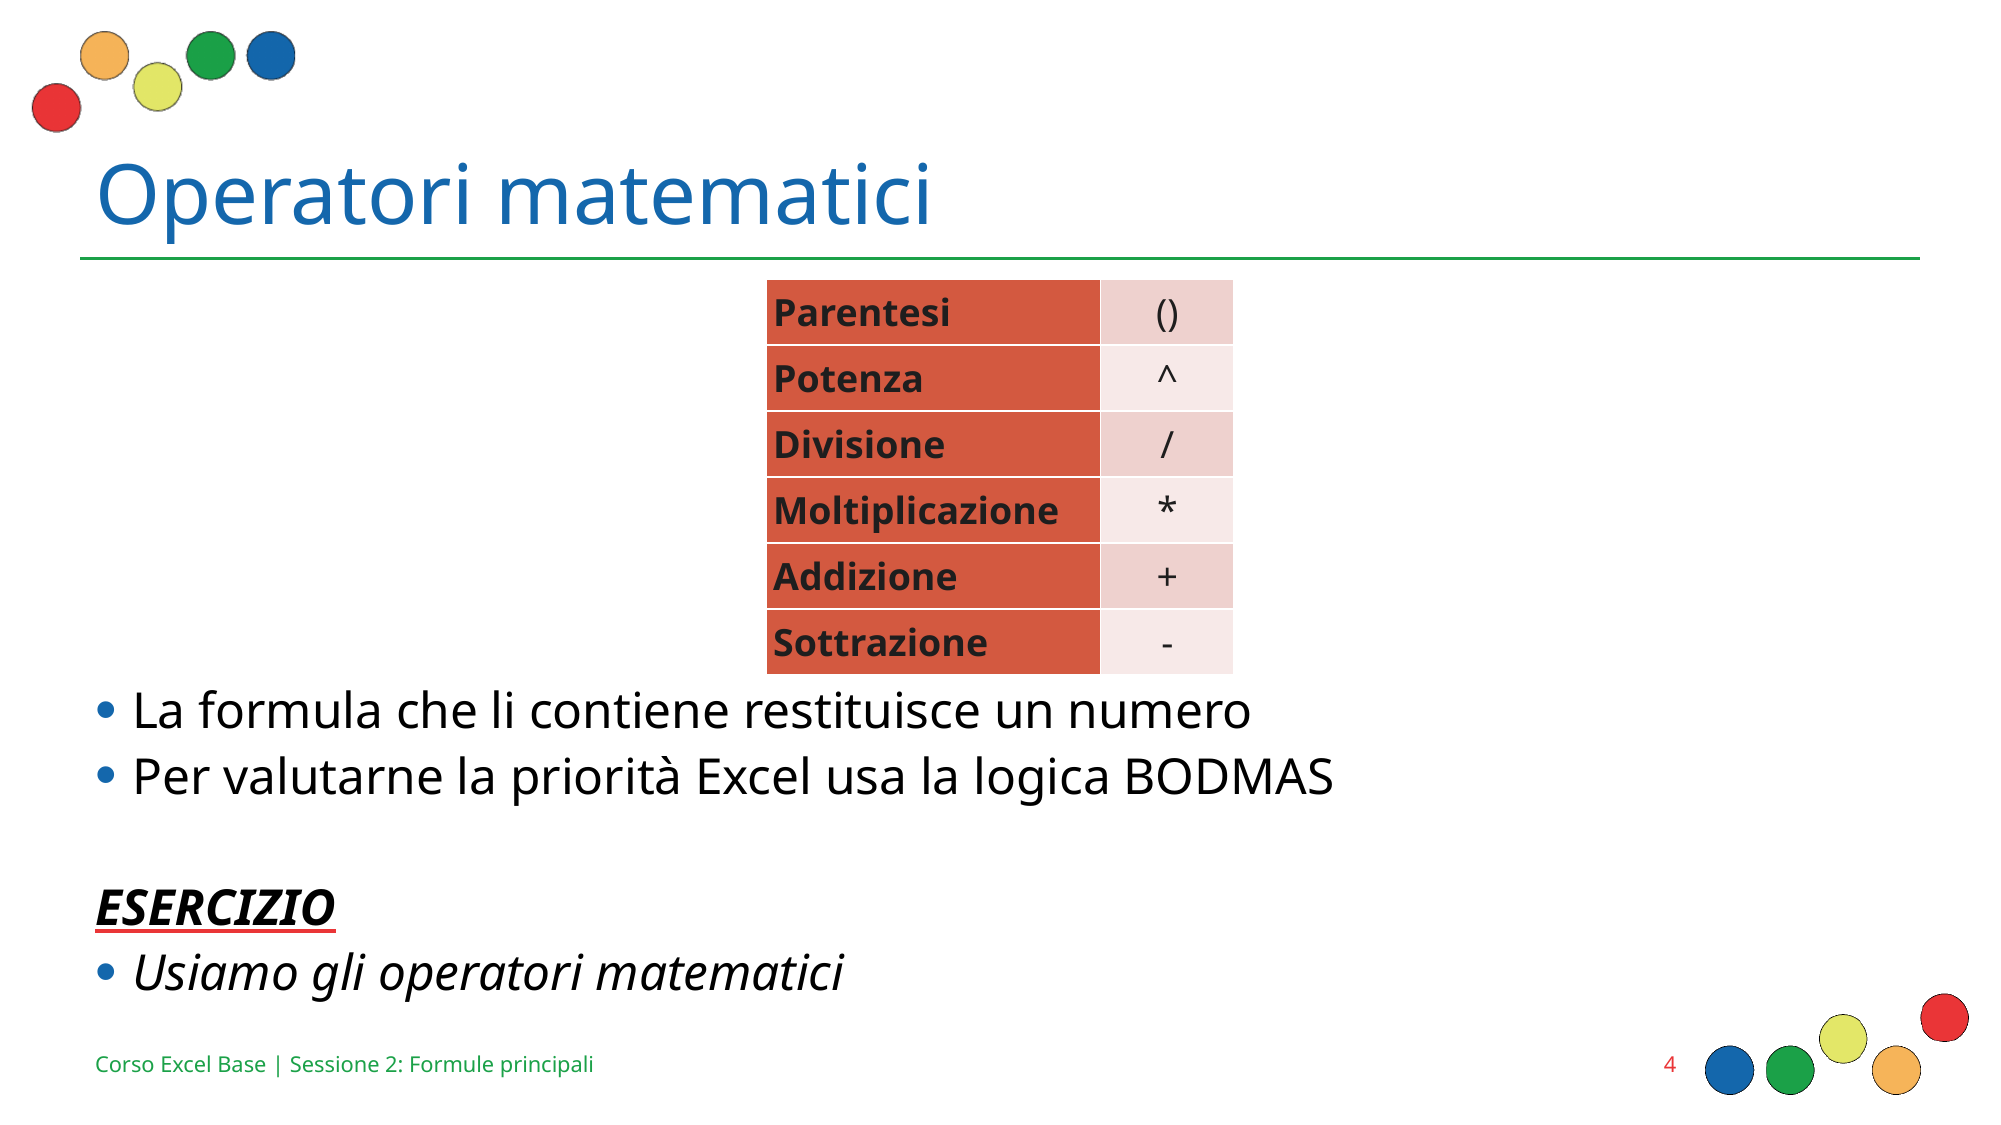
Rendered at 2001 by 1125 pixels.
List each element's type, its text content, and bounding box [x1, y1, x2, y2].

slide_number 4 [1583, 1035, 1692, 1096]
table_cell ^ [1101, 346, 1233, 410]
table_cell Potenza [767, 346, 1100, 410]
list La formula che li contiene restituisce un numero Per valutarne la priorità Excel usa la logica BODMAS ESERCIZIO Usiamo gli operatori matematici [80, 278, 1920, 1011]
table_cell Divisione [767, 412, 1100, 476]
title Operatori matematici [80, 123, 1920, 259]
footer Corso Excel Base | Sessione 2: Formule principali [80, 1035, 1571, 1096]
picture [1704, 990, 1971, 1096]
table_header Parentesi [767, 280, 1100, 344]
table_cell * [1101, 478, 1233, 542]
table_cell Addizione [767, 544, 1100, 608]
table_cell Sottrazione [767, 610, 1100, 674]
table_cell - [1101, 610, 1233, 674]
picture [29, 30, 295, 135]
table_cell + [1101, 544, 1233, 608]
table_cell / [1101, 412, 1233, 476]
table_cell Moltiplicazione [767, 478, 1100, 542]
table_header () [1101, 280, 1233, 344]
